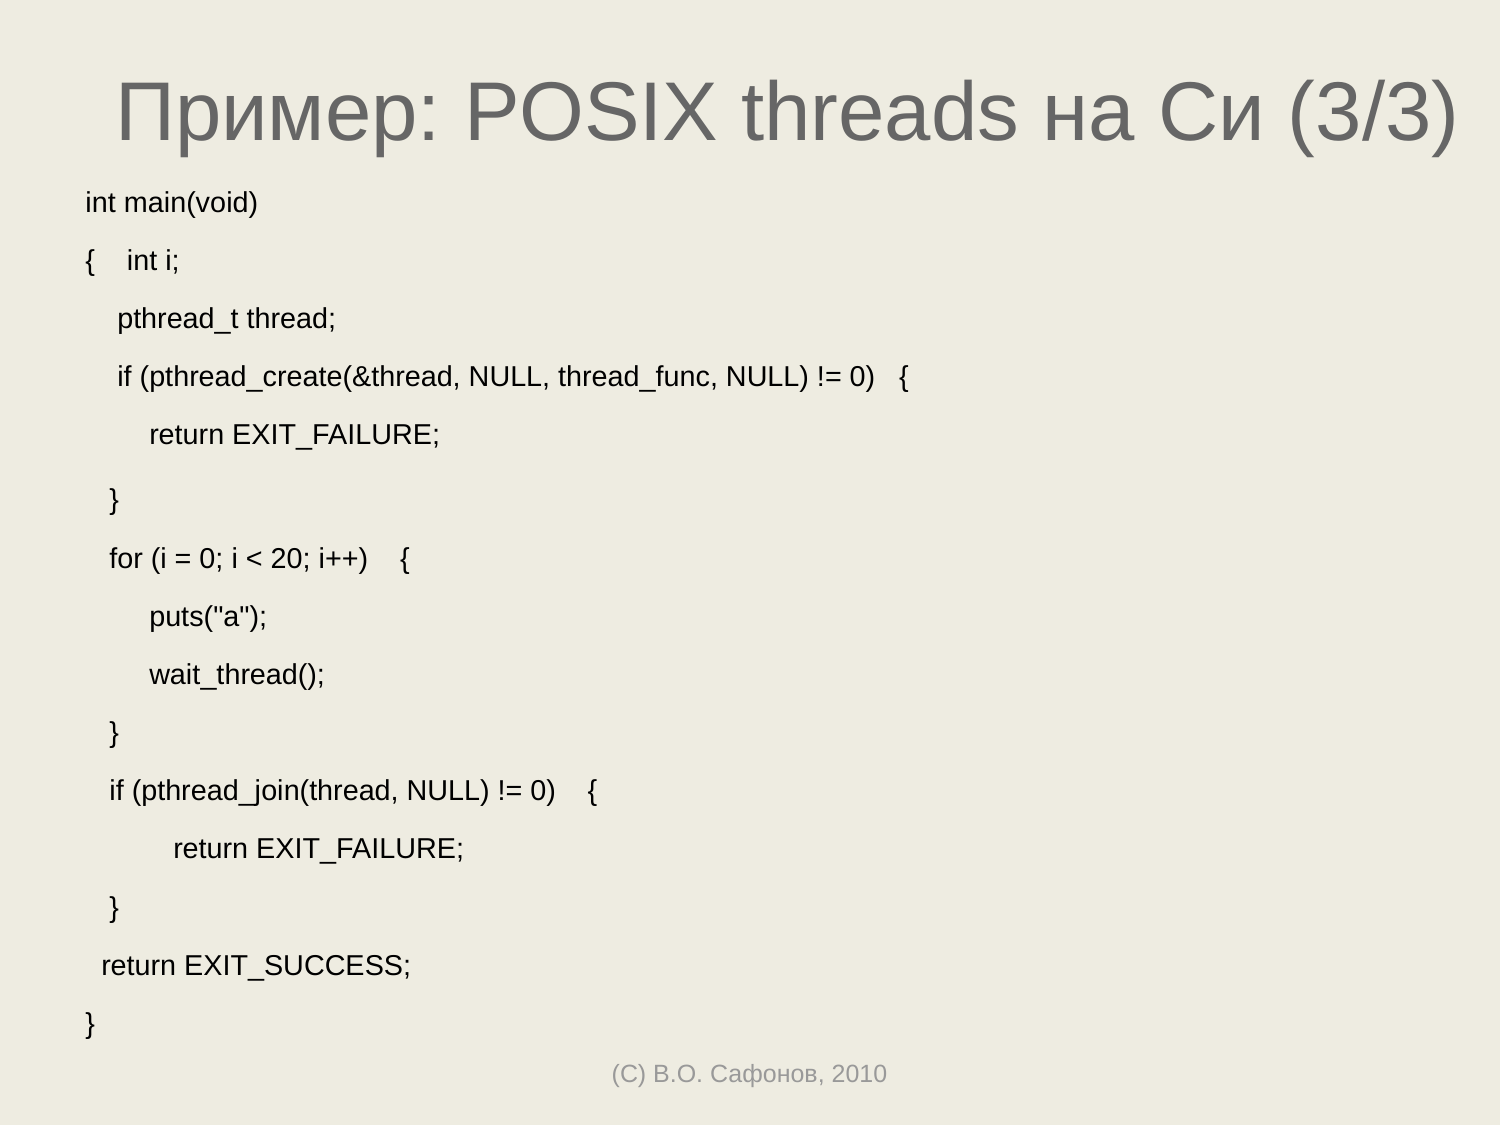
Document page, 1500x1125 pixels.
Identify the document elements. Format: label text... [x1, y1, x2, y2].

list int main(void) { int i; pthread_t thread; if (pthread_create(&thread, NULL, thread_func, NULL) != 0) { return EXIT_FAILURE; } for (i = 0; i < 20; i++) { puts("a"); wait_thread(); } if (pthread_join(thread, NULL) != 0) { return EXIT_FAILURE; } return EXIT_SUCCESS; } [70, 175, 1465, 1055]
footer (C) В.О. Сафонов, 2010 [512, 1042, 988, 1103]
title Пример: POSIX threads на Си (3/3) [74, 49, 1500, 165]
